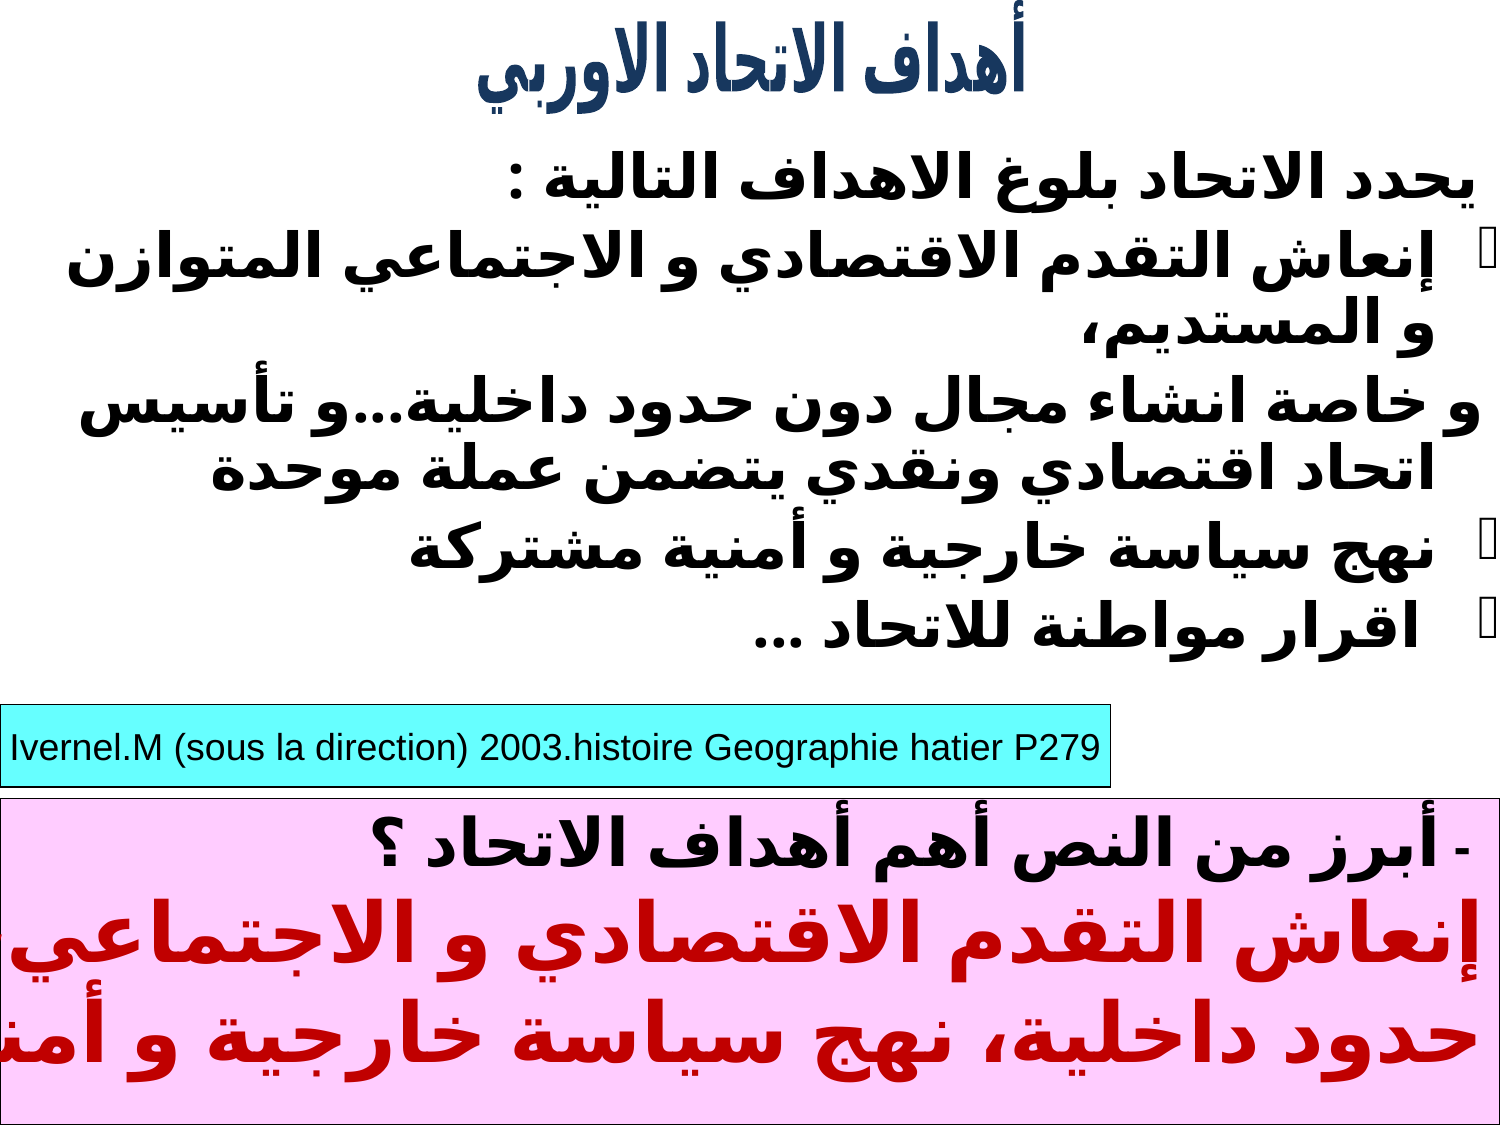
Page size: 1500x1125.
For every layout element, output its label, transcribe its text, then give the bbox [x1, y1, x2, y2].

text_box - أبرز من النص أهم أهداف الاتحاد ؟ إنعاش التقدم الاقتصادي و الاجتماعي، انشاء مجال دون حدود داخلية، نهج سياسة خارجية و أمنية مشتركة... [0, 798, 1500, 1125]
text_box Ivernel.M (sous la direction) 2003.histoire Geographie hatier P279 [0, 704, 1111, 787]
list يحدد الاتحاد بلوغ الاهداف التالية : إنعاش التقدم الاقتصادي و الاجتماعي المتوازن و المستديم، و خاصة انشاء مجال دون حدود داخلية...و تأسيس اتحاد اقتصادي ونقدي يتضمن عملة موحدة نهج سياسة خارجية و أمنية مشتركة اقرار مواطنة للاتحاد ... [0, 137, 1500, 693]
